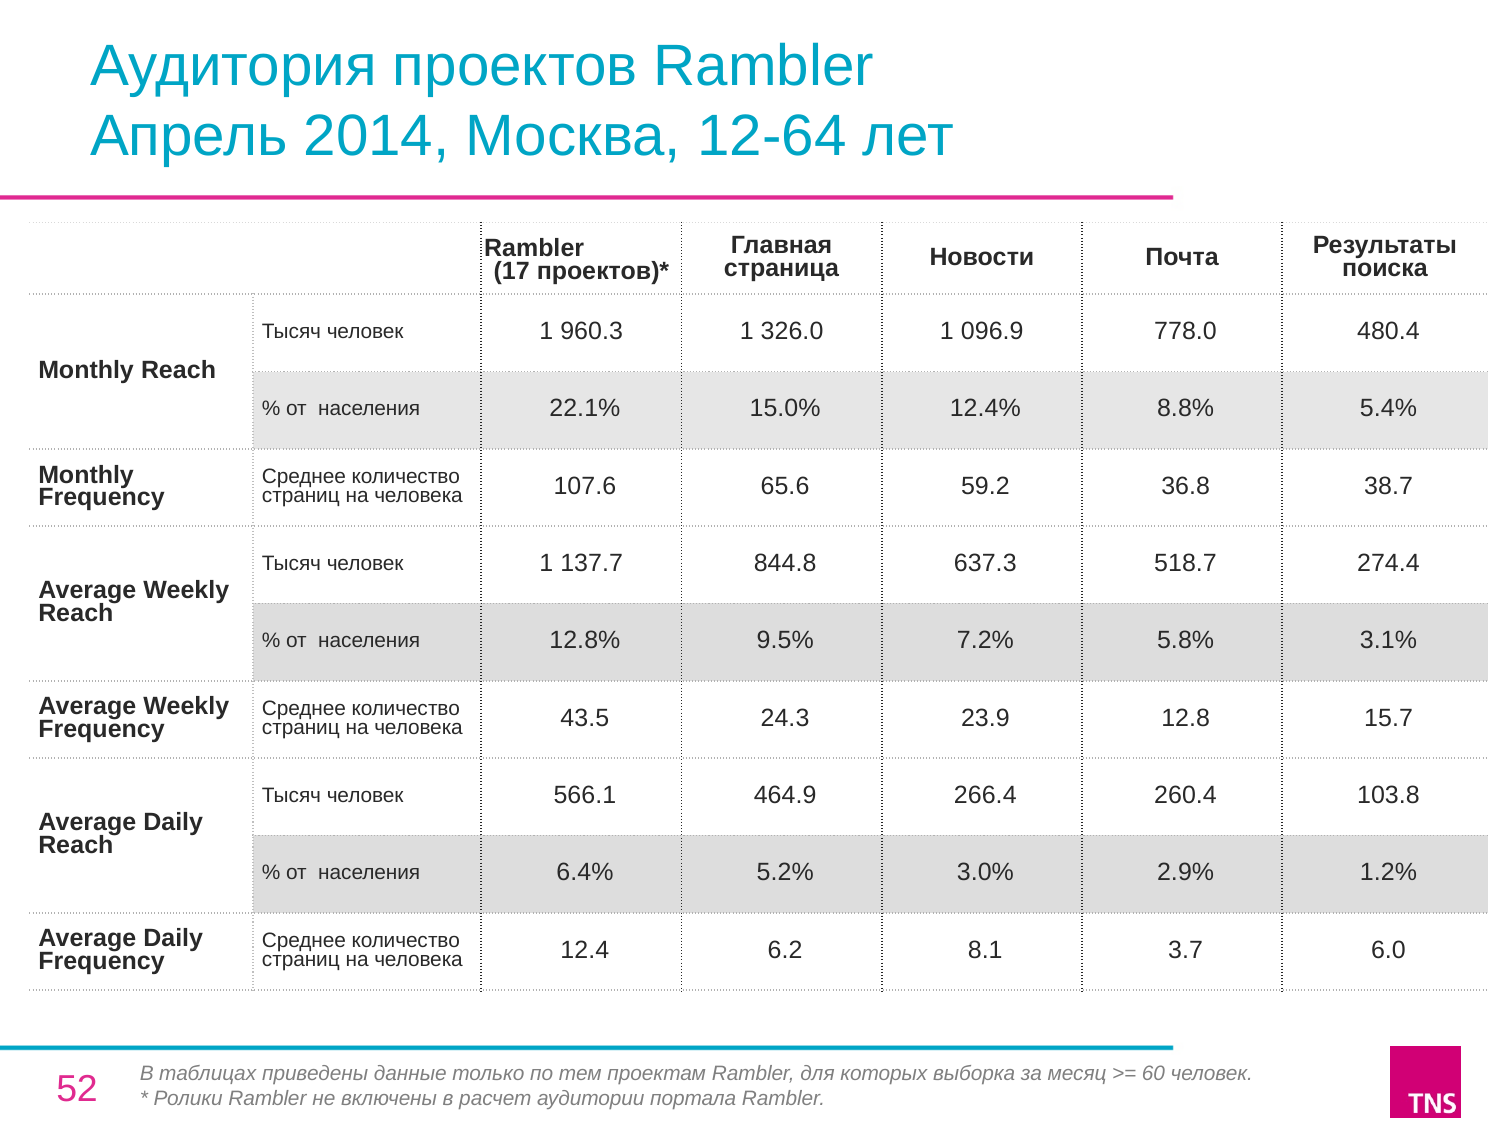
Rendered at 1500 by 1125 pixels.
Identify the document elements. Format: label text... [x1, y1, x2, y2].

table_cell 3.0% [882, 835, 1082, 913]
table_cell 23.9 [882, 681, 1082, 758]
table_cell 1 096.9 [882, 294, 1082, 372]
table_cell % от населения [253, 835, 481, 913]
table_header Rambler (17 проектов)* [481, 223, 682, 294]
table_cell 464.9 [682, 758, 882, 835]
table_header Главная страница [682, 223, 882, 294]
table_cell Monthly Reach [29, 294, 253, 449]
table_cell 2.9% [1082, 835, 1282, 913]
title Аудитория проектов Rambler Апрель 2014, Москва, 12-64 лет [74, 8, 1476, 187]
table_cell Тысяч человек [253, 758, 481, 835]
table_cell Среднее количество страниц на человека [253, 449, 481, 526]
table_cell 3.7 [1082, 913, 1282, 990]
table_cell Average Daily Frequency [29, 913, 253, 990]
table_cell 274.4 [1282, 526, 1488, 603]
table_cell 566.1 [481, 758, 682, 835]
table_cell Тысяч человек [253, 526, 481, 603]
table_cell 1.2% [1282, 835, 1488, 913]
table_cell 5.4% [1282, 372, 1488, 449]
table_header Почта [1082, 223, 1282, 294]
table_cell 24.3 [682, 681, 882, 758]
table_header Результаты поиска [1282, 223, 1488, 294]
table_cell 7.2% [882, 603, 1082, 681]
table_cell 6.4% [481, 835, 682, 913]
table_cell Average Daily Reach [29, 758, 253, 913]
table_cell 266.4 [882, 758, 1082, 835]
table_cell 6.2 [682, 913, 882, 990]
table_cell Average Weekly Reach [29, 526, 253, 681]
table_cell Тысяч человек [253, 294, 481, 372]
table_cell 36.8 [1082, 449, 1282, 526]
table_cell 8.8% [1082, 372, 1282, 449]
table_cell 5.8% [1082, 603, 1282, 681]
table_cell 844.8 [682, 526, 882, 603]
table_cell 12.4% [882, 372, 1082, 449]
table_cell 778.0 [1082, 294, 1282, 372]
table_cell Среднее количество страниц на человека [253, 681, 481, 758]
text_box В таблицах приведены данные только по тем проектам Rambler, для которых выборка за месяц >= 60 человек. * Ролики Rambler не включены в расчет аудитории портала Rambler. [124, 1052, 1463, 1117]
table_cell % от населения [253, 603, 481, 681]
table_cell Average Weekly Frequency [29, 681, 253, 758]
table_cell 59.2 [882, 449, 1082, 526]
table_cell 15.0% [682, 372, 882, 449]
table_cell Monthly Frequency [29, 449, 253, 526]
table_cell 480.4 [1282, 294, 1488, 372]
table_cell 1 326.0 [682, 294, 882, 372]
table_cell 12.8 [1082, 681, 1282, 758]
table_cell 43.5 [481, 681, 682, 758]
table_cell 6.0 [1282, 913, 1488, 990]
table_cell 518.7 [1082, 526, 1282, 603]
table_cell 1 137.7 [481, 526, 682, 603]
table_cell 12.8% [481, 603, 682, 681]
table_cell % от населения [253, 372, 481, 449]
table_header Новости [882, 223, 1082, 294]
table_cell 5.2% [682, 835, 882, 913]
table_header [29, 223, 481, 294]
table_cell 15.7 [1282, 681, 1488, 758]
picture [0, 0, 1500, 1125]
table_cell 65.6 [682, 449, 882, 526]
table_cell 1 960.3 [481, 294, 682, 372]
table_cell 8.1 [882, 913, 1082, 990]
table_cell 38.7 [1282, 449, 1488, 526]
table_cell 107.6 [481, 449, 682, 526]
table_cell 637.3 [882, 526, 1082, 603]
table_cell 22.1% [481, 372, 682, 449]
table_cell 260.4 [1082, 758, 1282, 835]
table_cell 12.4 [481, 913, 682, 990]
table_cell 9.5% [682, 603, 882, 681]
slide_number 52 [40, 1055, 392, 1125]
table_cell Среднее количество страниц на человека [253, 913, 481, 990]
table_cell 3.1% [1282, 603, 1488, 681]
table_cell 103.8 [1282, 758, 1488, 835]
